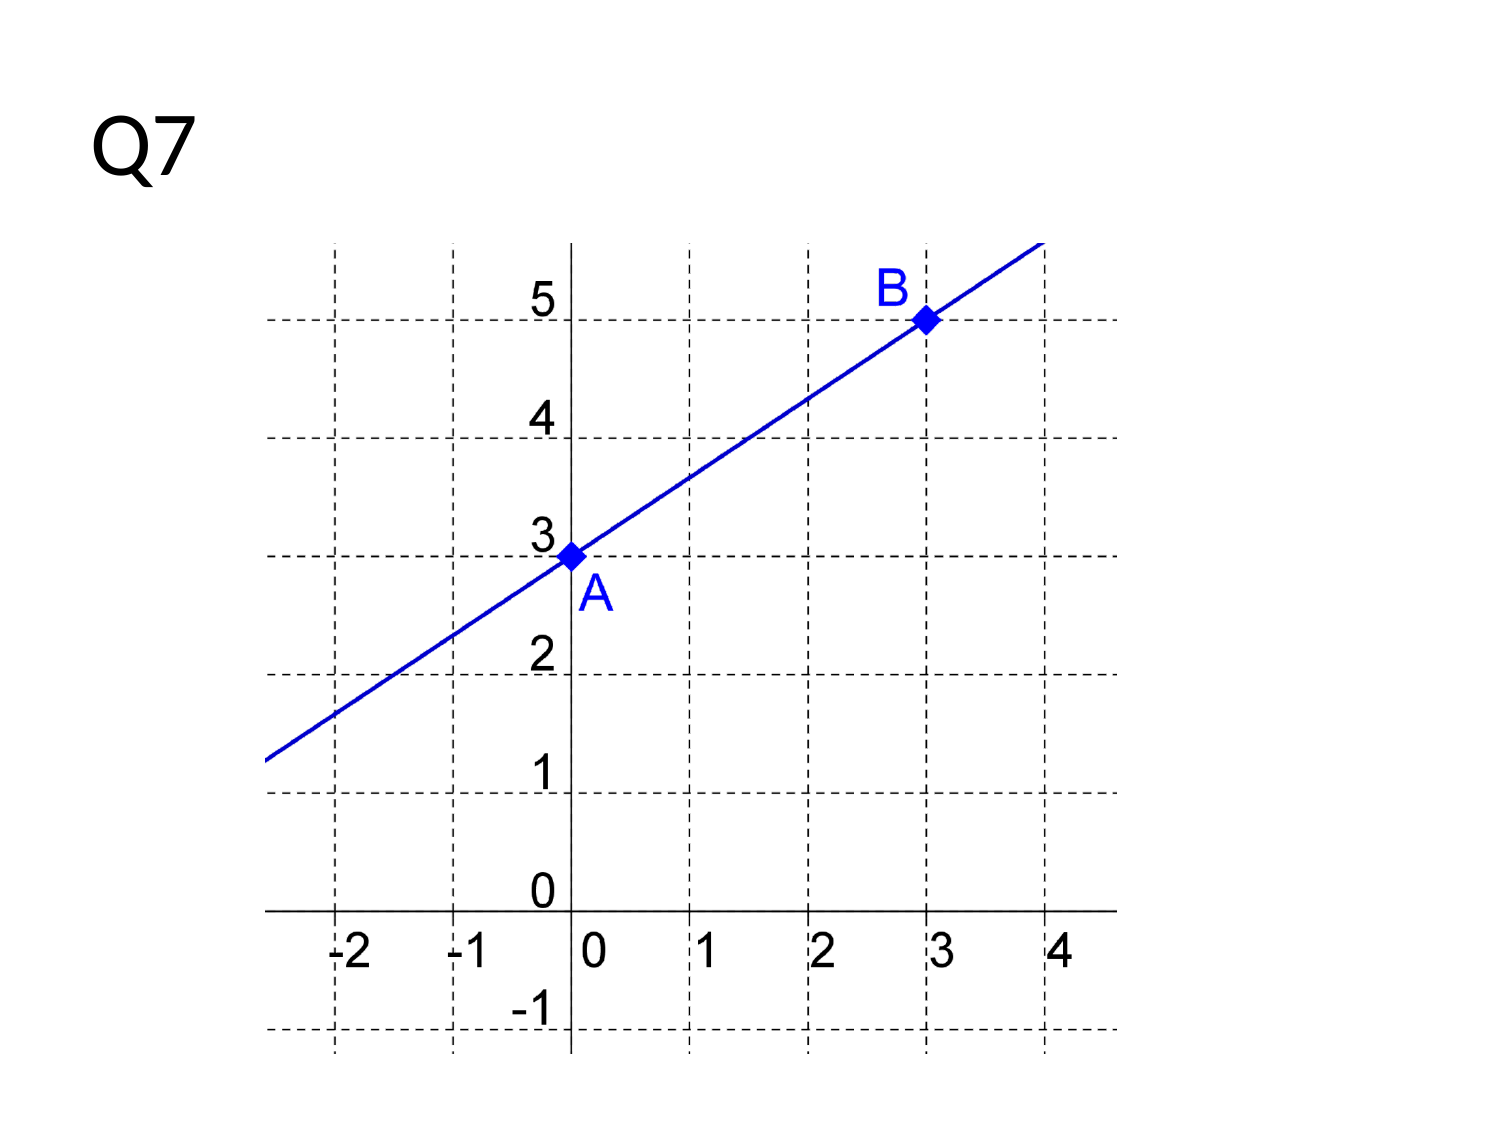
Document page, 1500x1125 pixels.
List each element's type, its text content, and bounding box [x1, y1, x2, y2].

title Q7 [75, 45, 1425, 233]
picture [265, 243, 1118, 1054]
